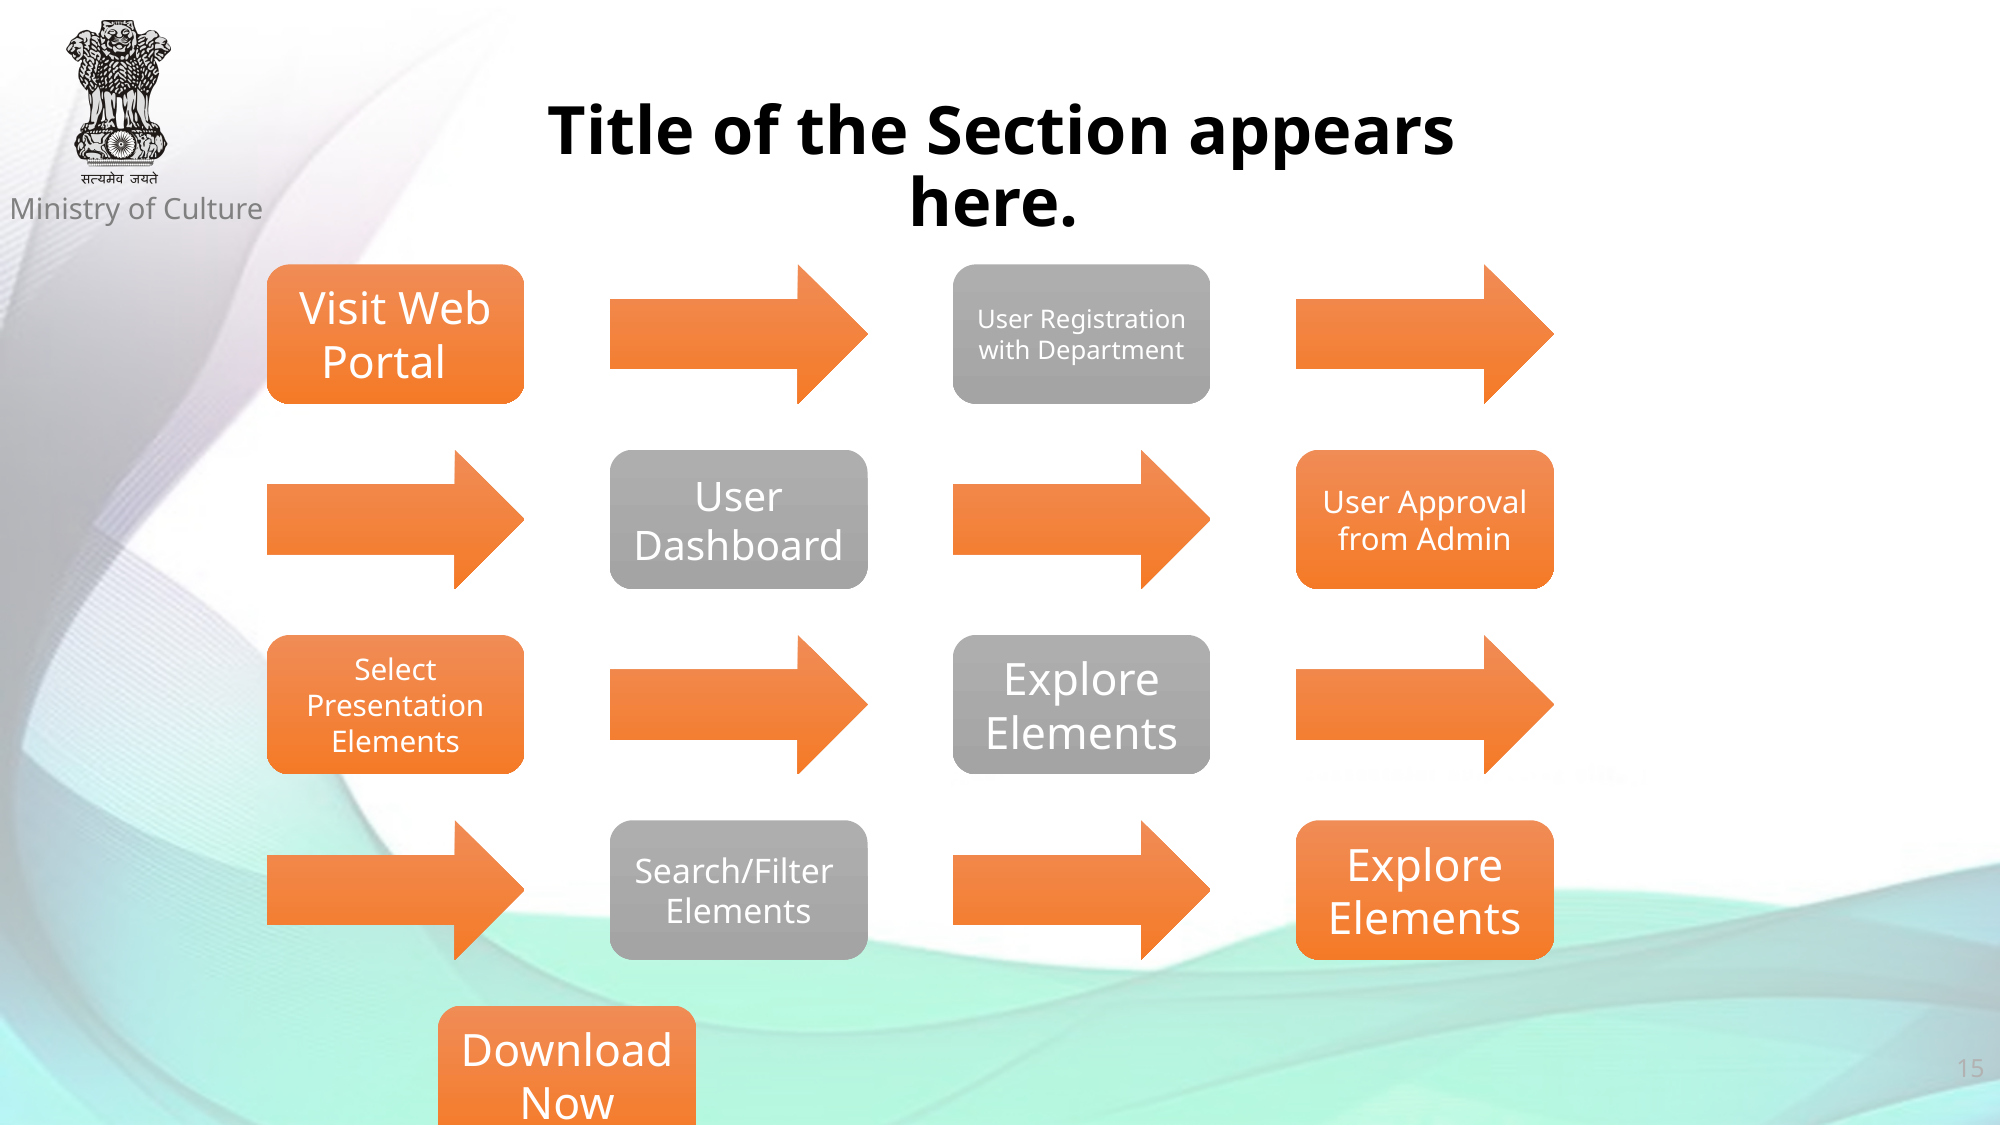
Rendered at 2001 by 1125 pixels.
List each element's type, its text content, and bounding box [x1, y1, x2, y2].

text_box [266, 264, 1554, 1021]
text_box Title of the Section appears here. [491, 89, 1513, 249]
text_box [0, 174, 1821, 309]
slide_number 15 [1549, 1039, 2000, 1100]
picture [66, 20, 171, 174]
